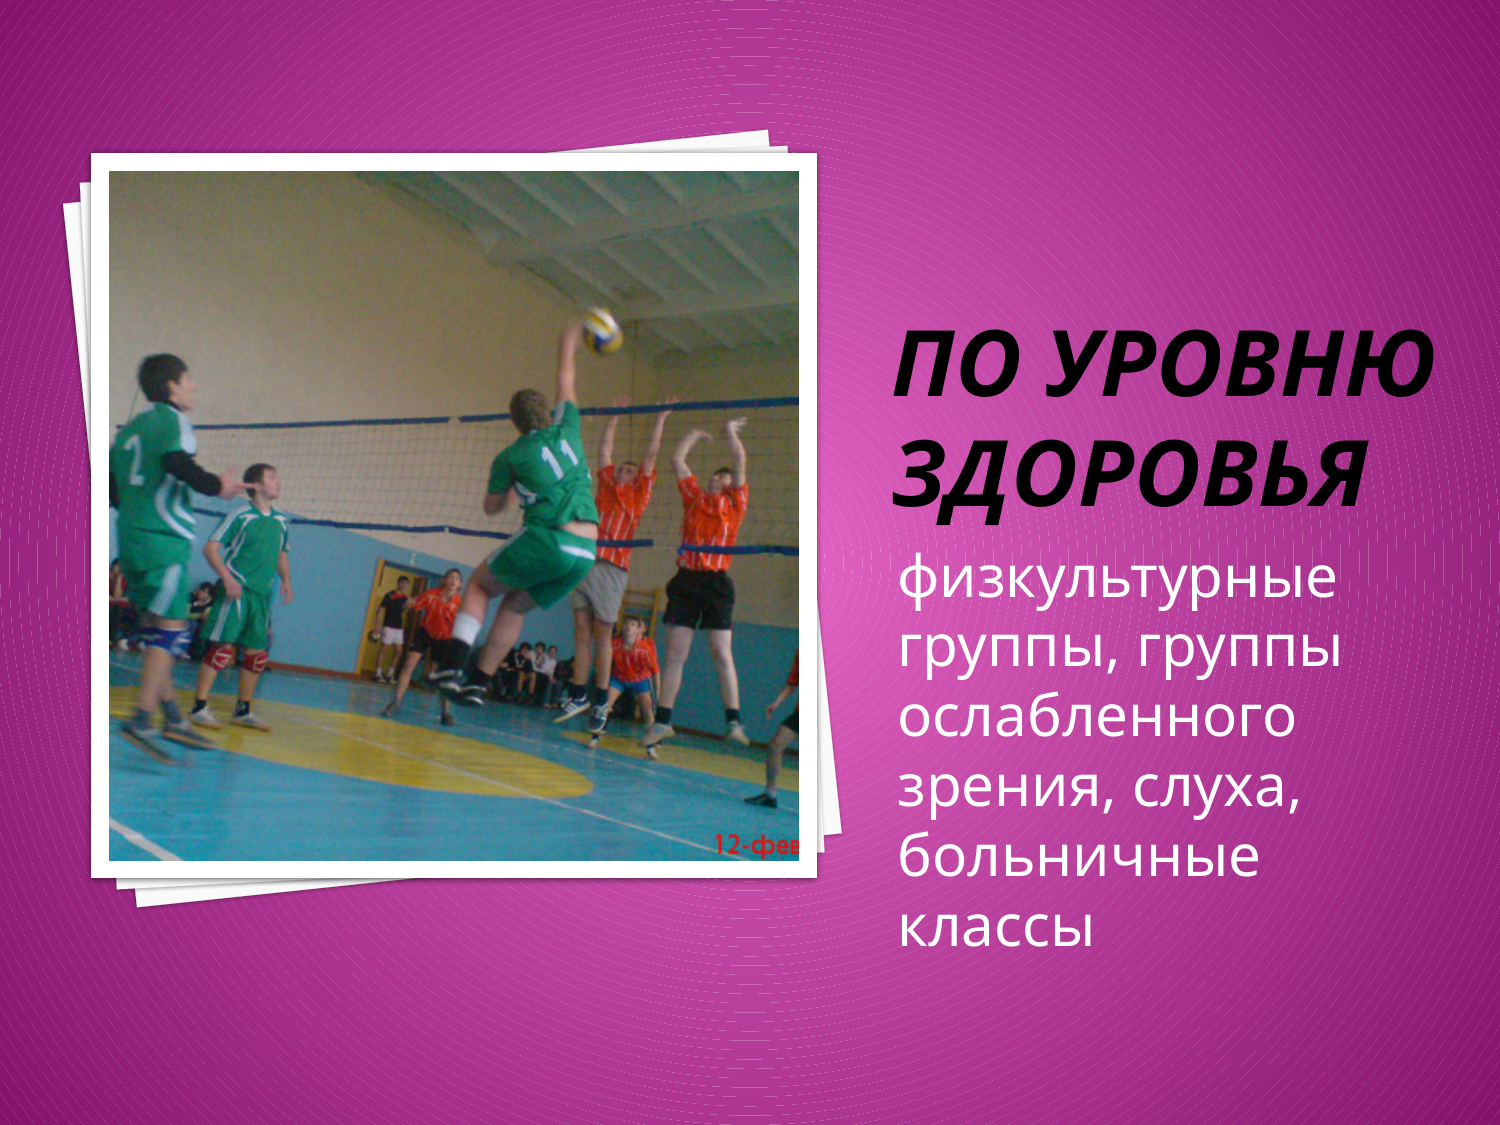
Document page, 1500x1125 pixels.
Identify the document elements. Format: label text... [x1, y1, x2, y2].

picture [108, 170, 800, 862]
title по уровню здоровья [884, 187, 1447, 525]
list физкультурные группы, группы ослабленного зрения, слуха, больничные классы [884, 538, 1447, 854]
